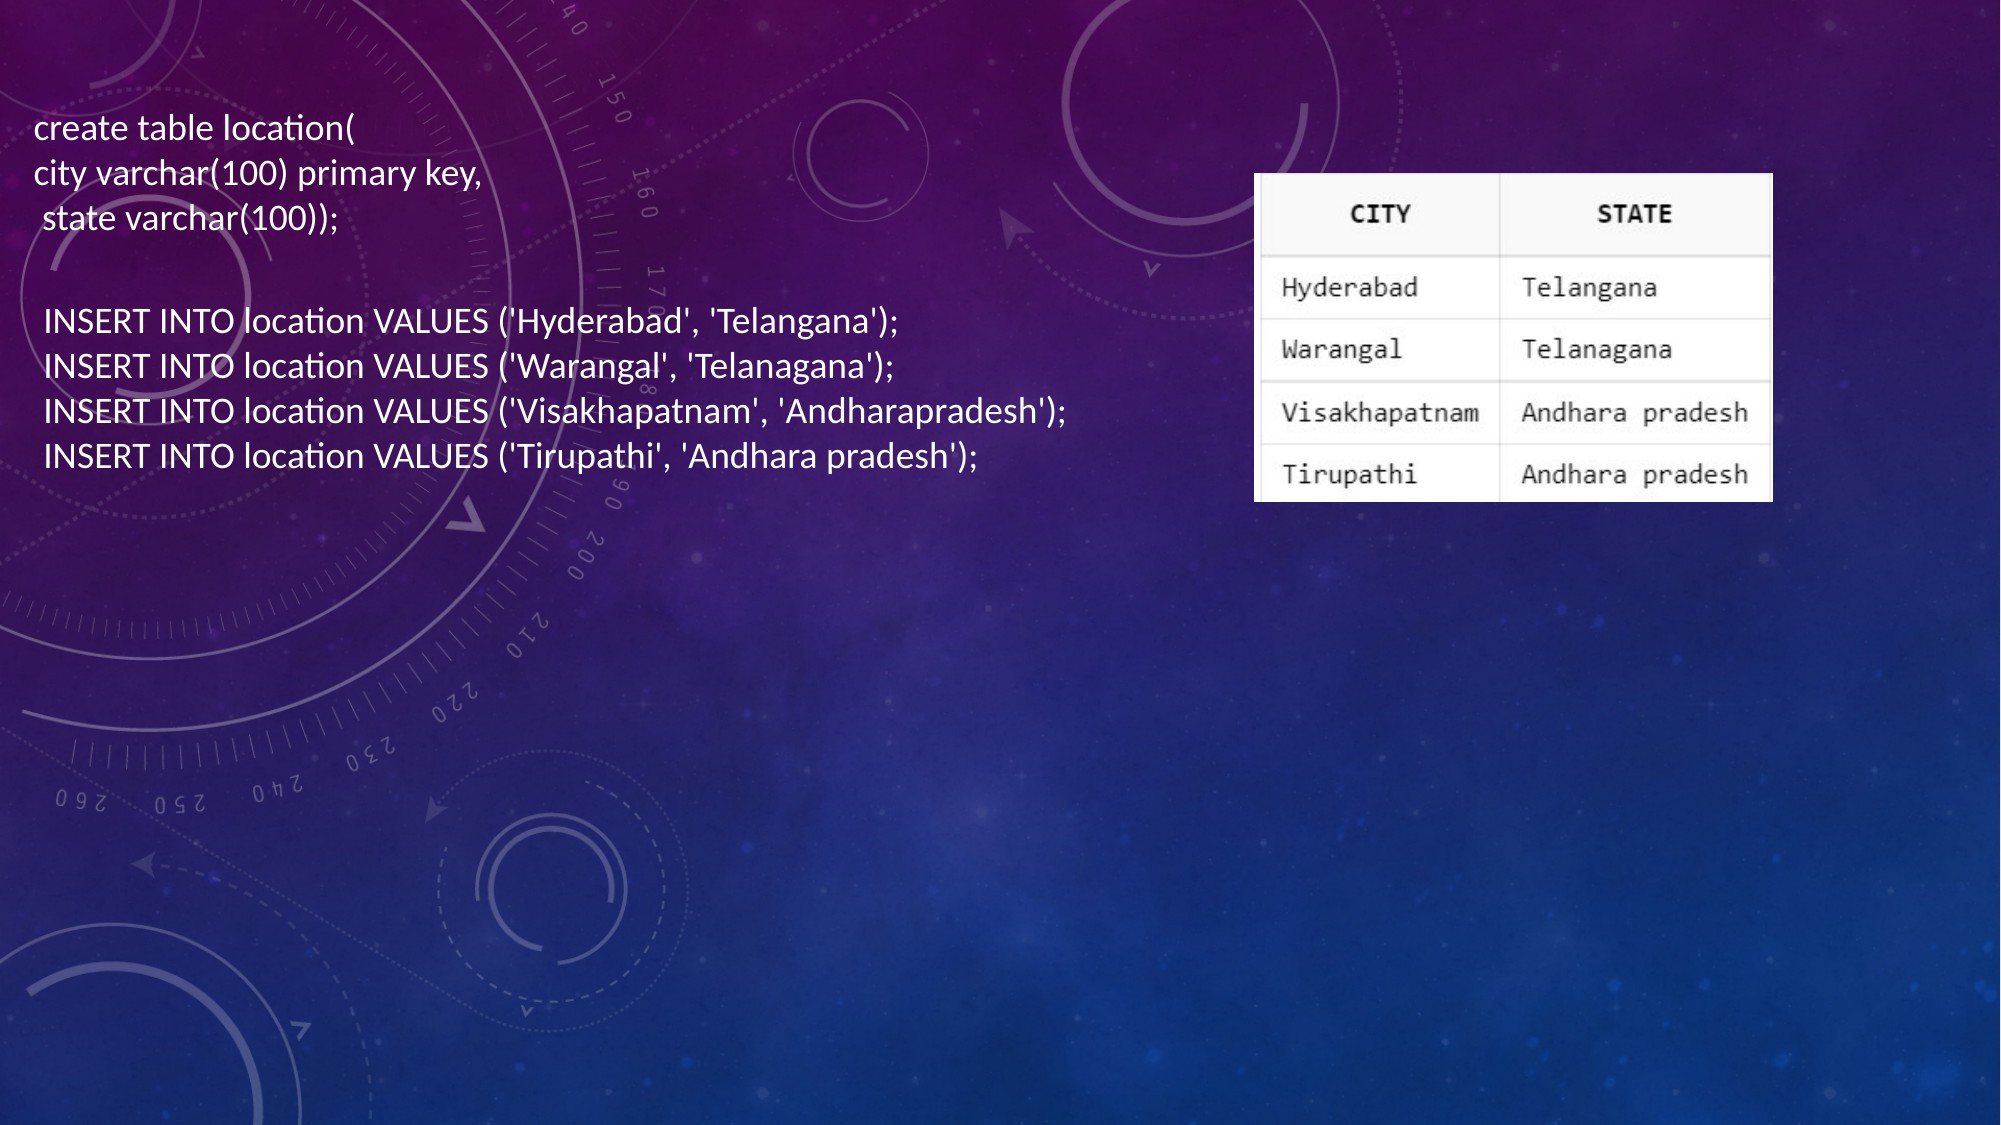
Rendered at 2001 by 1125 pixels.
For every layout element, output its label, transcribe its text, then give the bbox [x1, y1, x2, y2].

text_box INSERT INTO location VALUES ('Hyderabad', 'Telangana'); INSERT INTO location VALUES ('Warangal', 'Telanagana'); INSERT INTO location VALUES ('Visakhapatnam', 'Andharapradesh'); INSERT INTO location VALUES ('Tirupathi', 'Andhara pradesh'); [28, 288, 1248, 484]
picture [0, 0, 2001, 1125]
text_box create table location( city varchar(100) primary key, state varchar(100)); [18, 95, 1019, 291]
